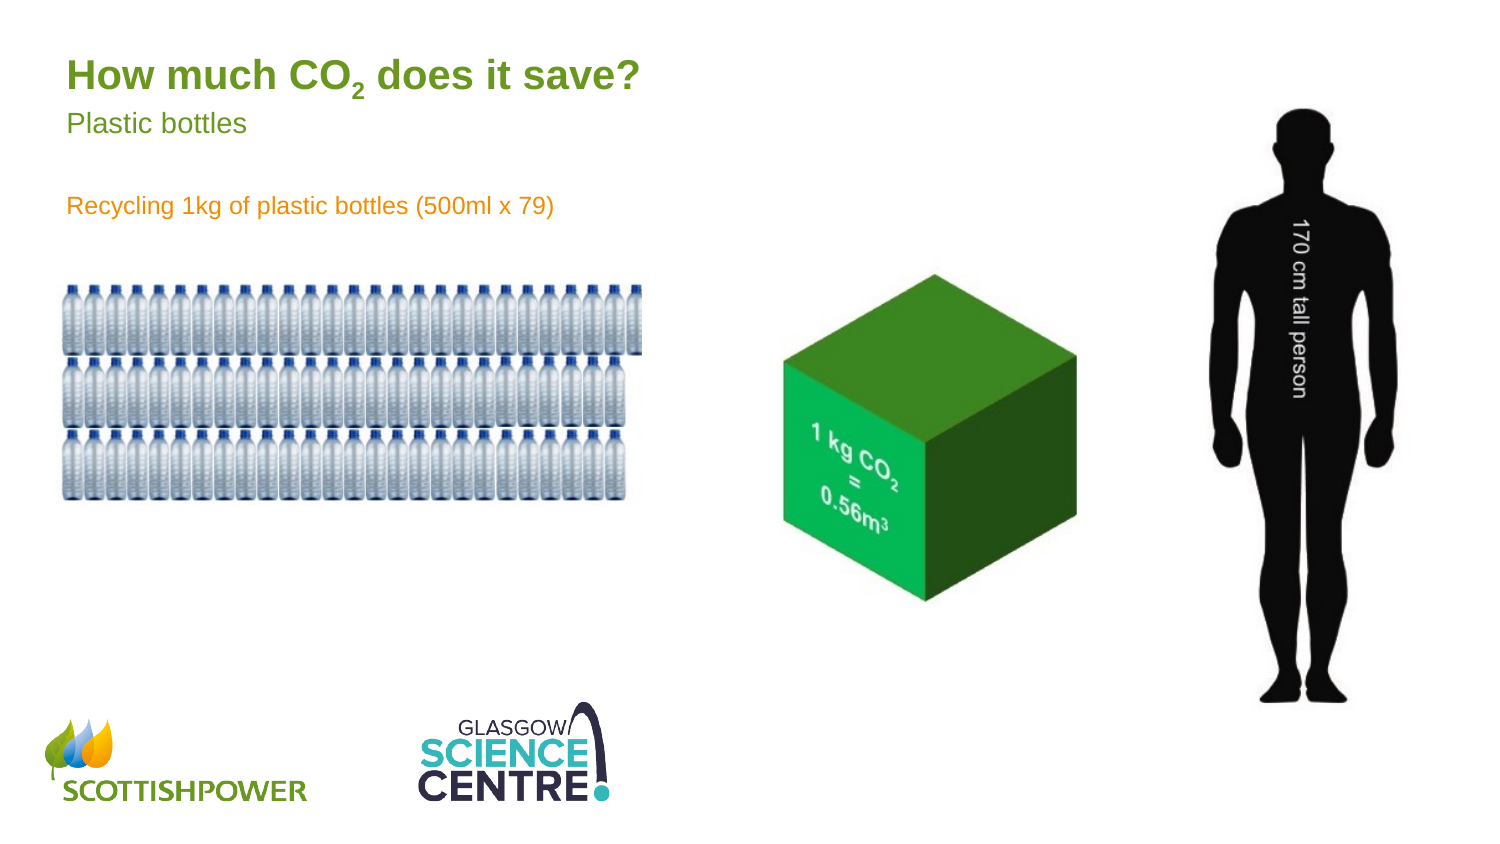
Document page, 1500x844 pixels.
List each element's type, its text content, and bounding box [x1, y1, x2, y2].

picture [37, 236, 1098, 609]
text_box How much CO2 does it save? Plastic bottles Recycling 1kg of plastic bottles (500ml x 79) [51, 40, 1063, 227]
picture [1193, 78, 1436, 745]
picture [0, 617, 751, 844]
